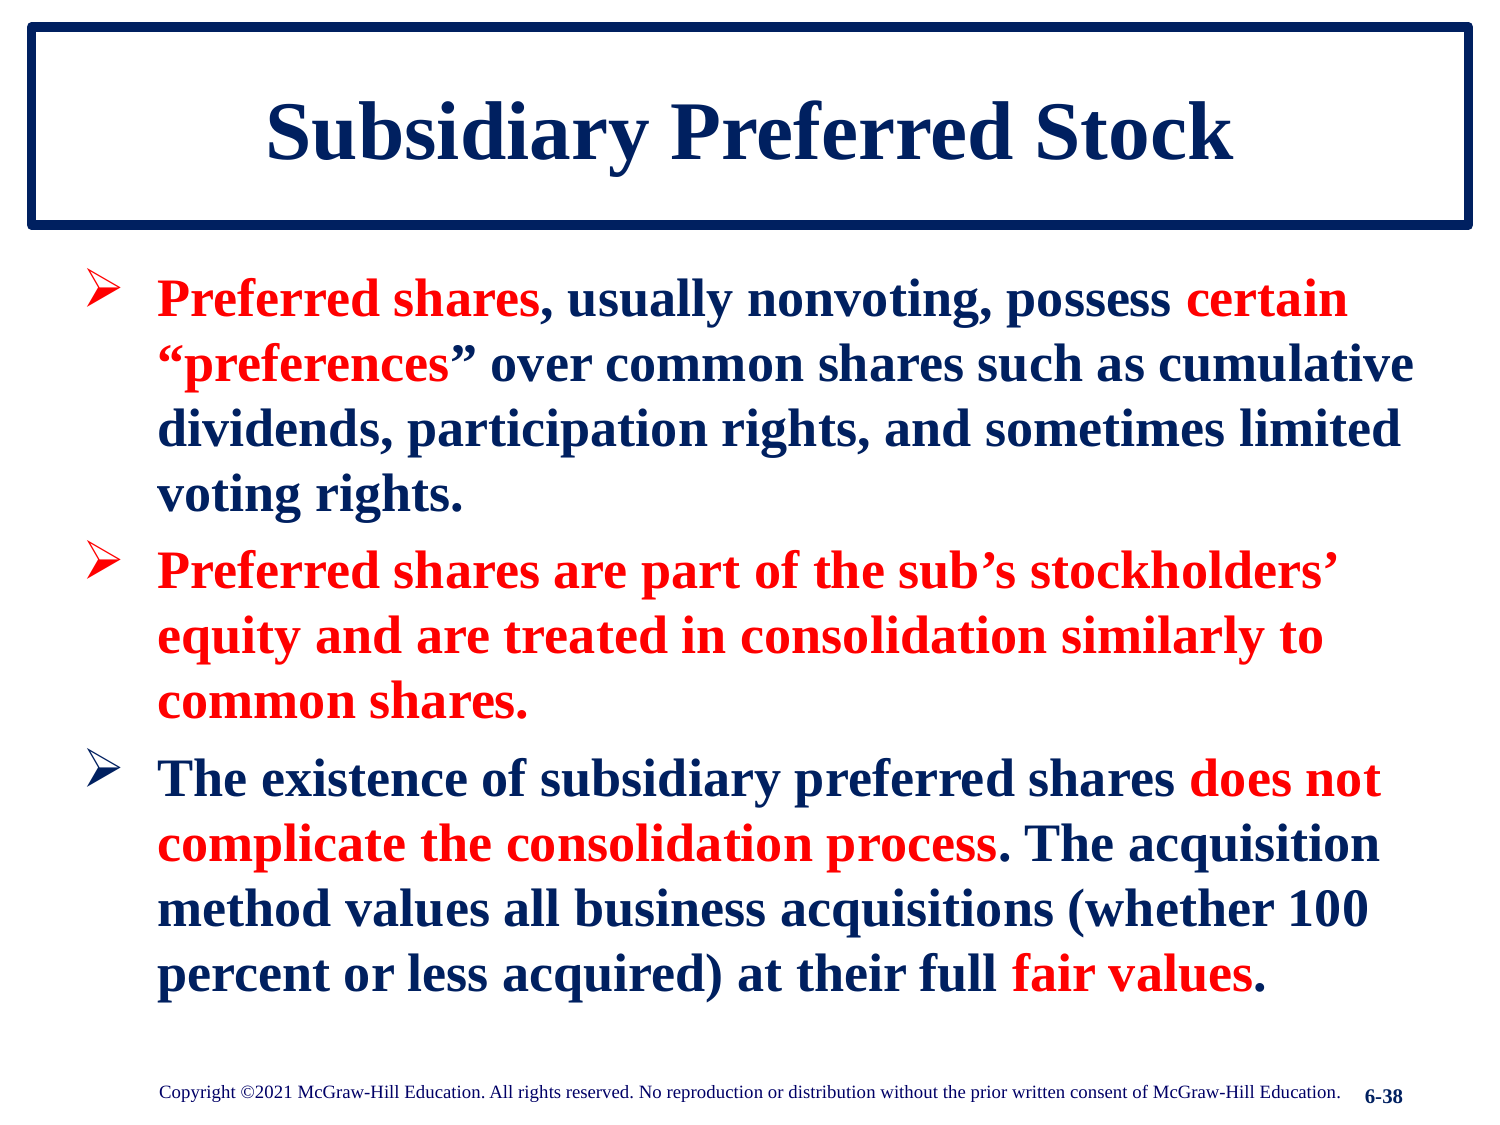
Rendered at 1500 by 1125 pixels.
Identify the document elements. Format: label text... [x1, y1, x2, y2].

text_box Preferred shares, usually nonvoting, possess certain “preferences” over common shares such as cumulative dividends, participation rights, and sometimes limited voting rights. Preferred shares are part of the sub’s stockholders’ equity and are treated in consolidation similarly to common shares. The existence of subsidiary preferred shares does not complicate the consolidation process. The acquisition method values all business acquisitions (whether 100 percent or less acquired) at their full fair values. [67, 254, 1433, 1065]
title Subsidiary Preferred Stock [27, 22, 1473, 230]
slide_number 6-38 [1350, 1074, 1438, 1125]
text_box Copyright ©2021 McGraw-Hill Education. All rights reserved. No reproduction or distribution without the prior written consent of McGraw-Hill Education. [76, 1072, 1424, 1110]
